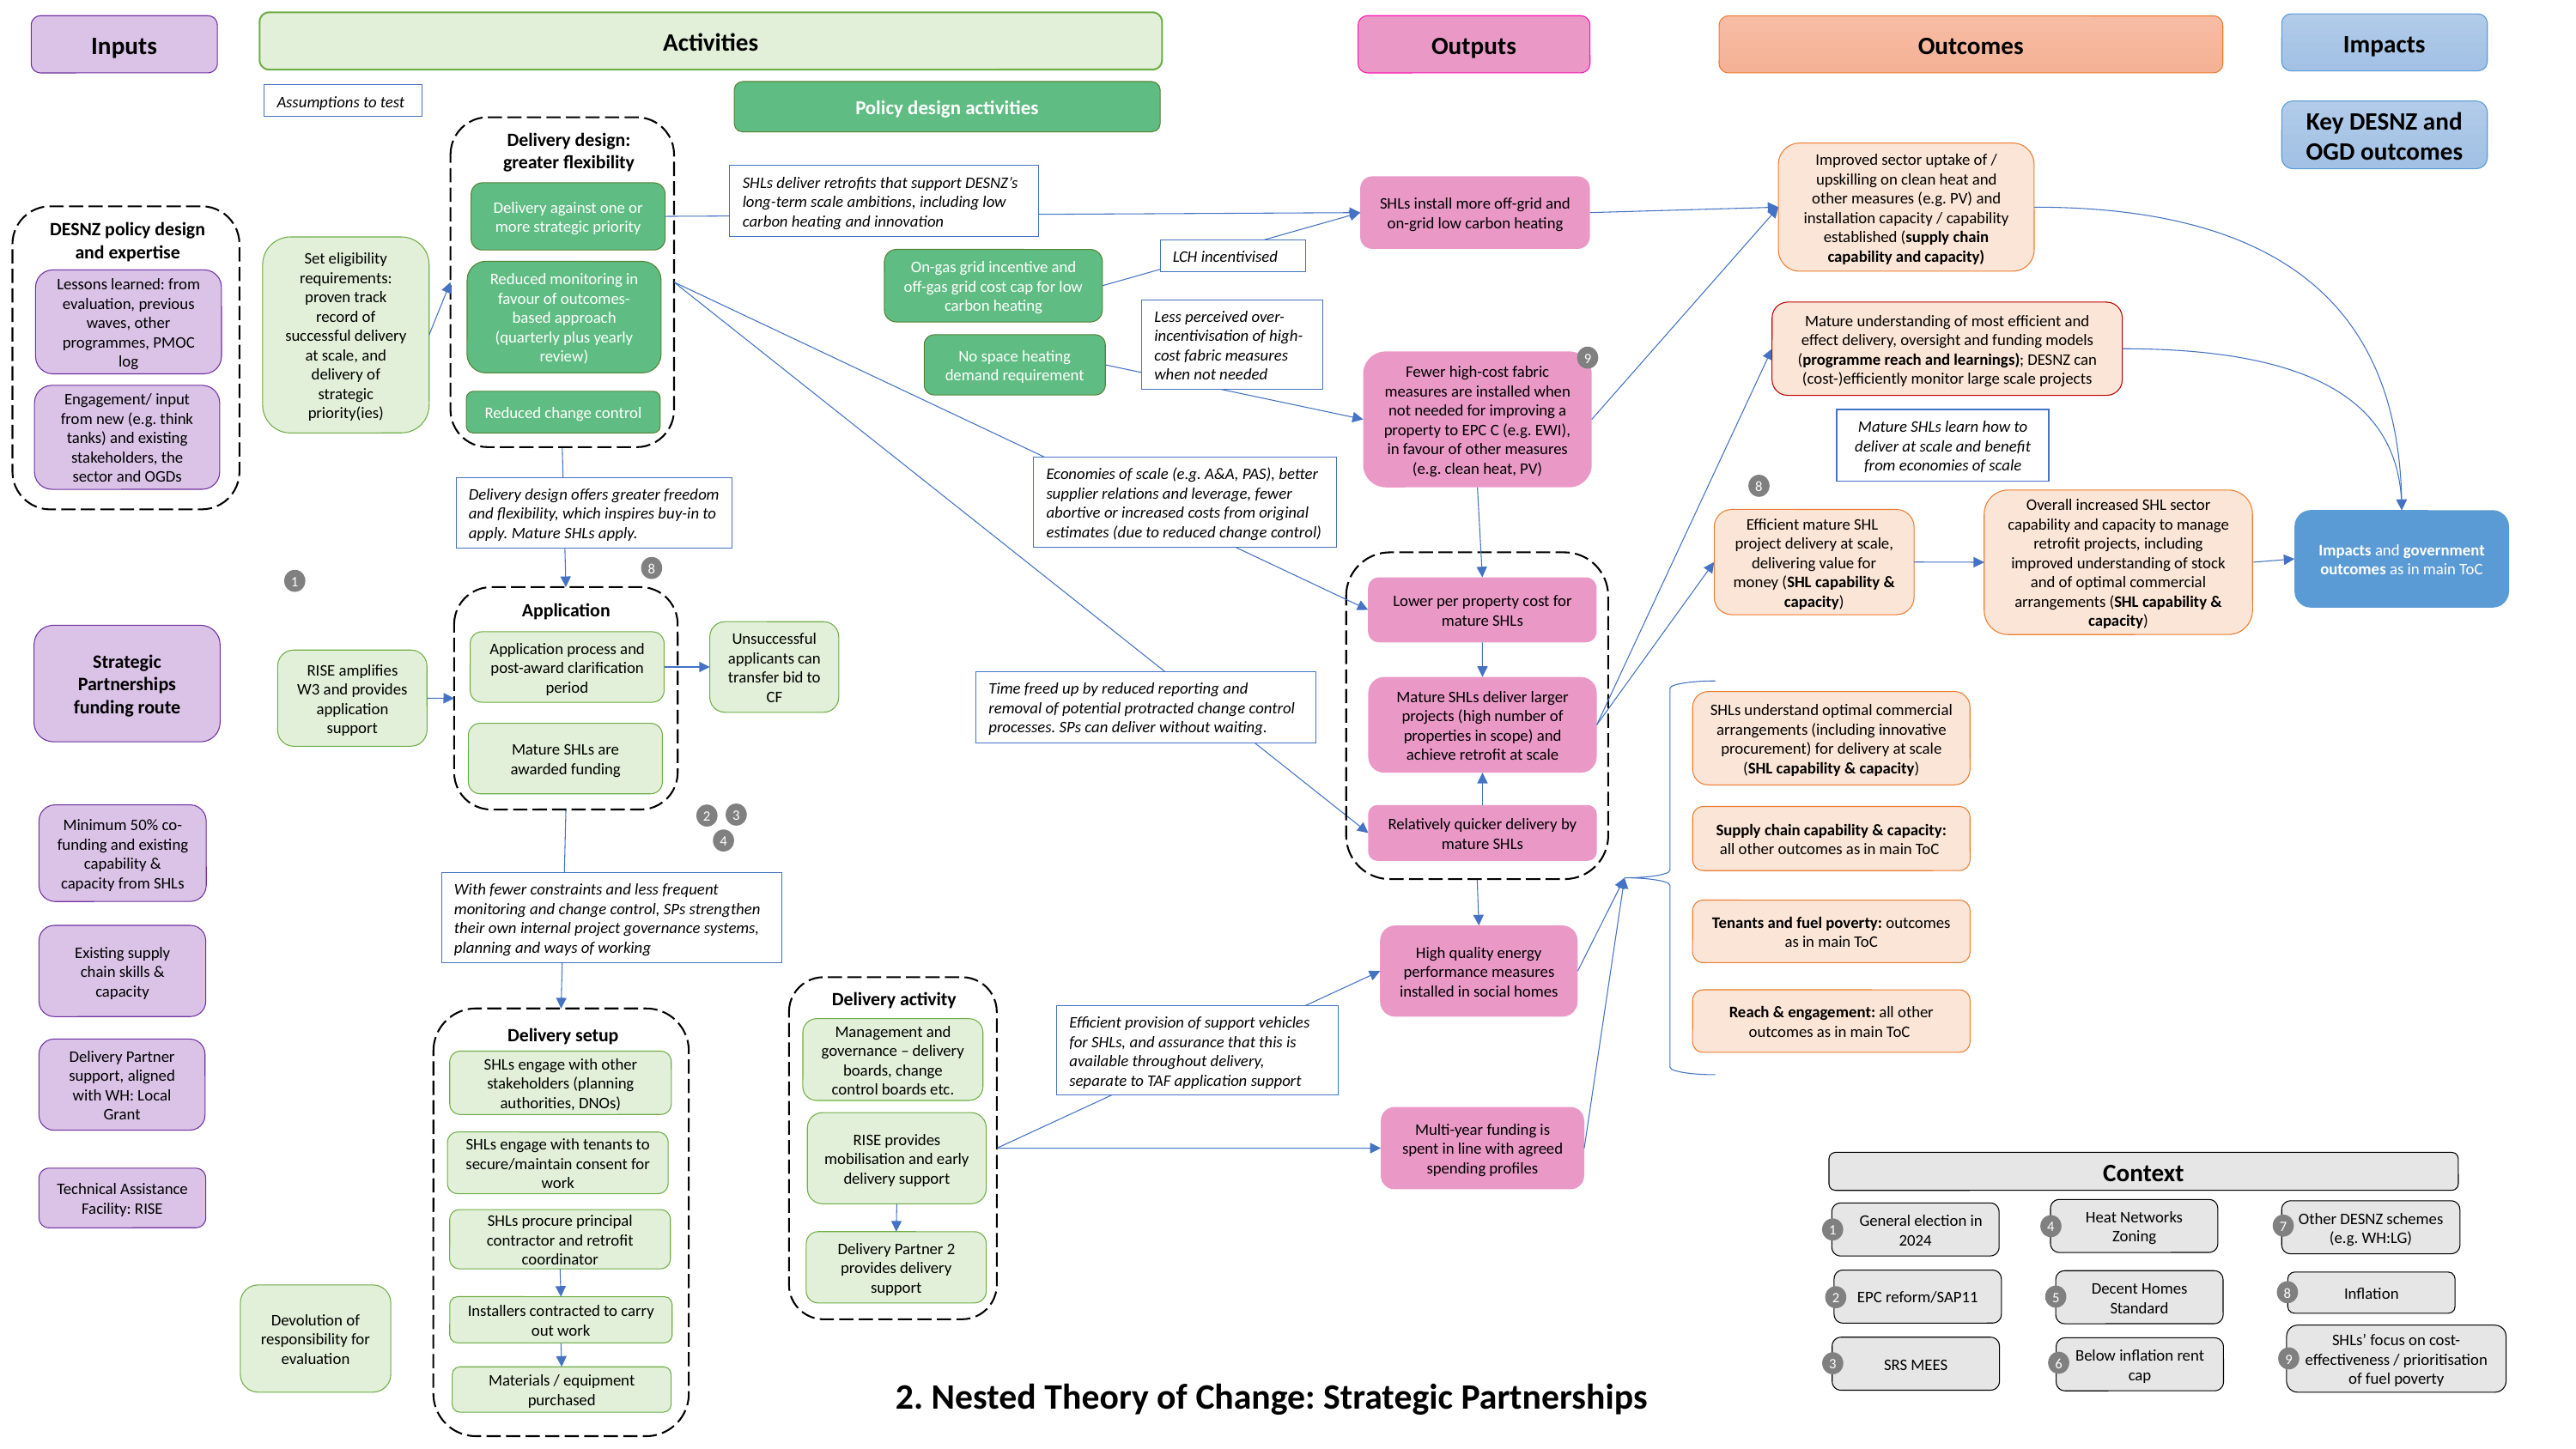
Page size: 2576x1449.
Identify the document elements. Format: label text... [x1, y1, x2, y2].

text_box Delivery design offers greater freedom and flexibility, which inspires buy-in to apply. Mature SHLs apply. [567, 477, 673, 549]
text_box Multi-year funding is spent in line with agreed spending profiles [1379, 1106, 1586, 1191]
text_box [432, 1007, 690, 1438]
text_box [1345, 551, 1609, 881]
text_box With fewer constraints and less frequent monitoring and change control, SPs strengthen their own internal project governance systems, planning and ways of working [567, 872, 782, 963]
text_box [1589, 207, 1779, 213]
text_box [12, 206, 240, 510]
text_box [673, 282, 1369, 610]
text_box Policy design activities [733, 81, 1161, 133]
text_box 8 [640, 555, 664, 580]
text_box With fewer constraints and less frequent monitoring and change control, SPs strengthen their own internal project governance systems, planning and ways of working [441, 872, 561, 963]
text_box Outcomes [1718, 15, 2224, 74]
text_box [561, 810, 567, 1009]
text_box Activities [258, 11, 1163, 71]
text_box Impacts [2281, 13, 2488, 72]
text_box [1596, 420, 1772, 725]
text_box Set eligibility requirements: proven track record of successful delivery at scale, and delivery of strategic priority(ies) [262, 236, 430, 433]
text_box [450, 117, 674, 447]
text_box Assumptions to test [264, 84, 422, 117]
text_box Delivery Partner support, aligned with WH: Local Grant [38, 1038, 206, 1131]
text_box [2122, 349, 2403, 511]
text_box Reach & engagement: all other outcomes as in main ToC [1716, 988, 1971, 1053]
text_box Inputs [30, 15, 218, 74]
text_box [2034, 207, 2403, 511]
text_box Supply chain capability & capacity: all other outcomes as in main ToC [1716, 805, 1971, 872]
text_box Strategic Partnerships funding route [33, 624, 221, 743]
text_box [1583, 877, 1625, 1149]
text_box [2252, 558, 2295, 563]
text_box Impacts and government outcomes as in main ToC [2293, 509, 2511, 609]
text_box SHLs install more off-grid and on-grid low carbon heating [1359, 175, 1591, 250]
text_box Mature SHLs learn how to deliver at scale and benefit from economies of scale [1836, 409, 2034, 482]
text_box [788, 977, 997, 1319]
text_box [1577, 877, 1583, 972]
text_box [562, 447, 567, 586]
text_box On-gas grid incentive and off-gas grid cost cap for low carbon heating [884, 248, 1102, 282]
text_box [1591, 213, 1779, 420]
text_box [1821, 1152, 2506, 1392]
text_box Minimum 50% co-funding and existing capability & capacity from SHLs [38, 804, 207, 902]
text_box Existing supply chain skills & capacity [38, 925, 207, 1017]
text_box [996, 971, 1381, 1148]
text_box Technical Assistance Facility: RISE [38, 1167, 207, 1228]
text_box [687, 834, 751, 852]
text_box 2. Nested Theory of Change: Strategic Partnerships [883, 1366, 1808, 1422]
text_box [1369, 346, 1596, 488]
text_box Key DESNZ and OGD outcomes [2281, 100, 2488, 170]
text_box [277, 569, 428, 747]
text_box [1102, 217, 1361, 286]
text_box Devolution of responsibility for evaluation [240, 1284, 392, 1393]
text_box Tenants and fuel poverty: outcomes as in main ToC [1716, 899, 1971, 964]
text_box High quality energy performance measures installed in social homes [1379, 925, 1578, 1017]
text_box Mature understanding of most efficient and effect delivery, oversight and funding models (programme reach and learnings); DESNZ can (cost-)efficiently monitor large scale projects [1779, 300, 2034, 397]
text_box Outputs [1358, 15, 1591, 74]
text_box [428, 282, 451, 336]
text_box [1625, 725, 1716, 1076]
text_box Delivery design offers greater freedom and flexibility, which inspires buy-in to apply. Mature SHLs apply. [456, 477, 562, 549]
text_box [453, 586, 839, 810]
text_box Efficient mature SHL project delivery at scale, delivering value for money (SHL capability & capacity) [1772, 508, 1916, 616]
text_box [673, 610, 1369, 834]
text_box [1477, 487, 1483, 578]
text_box Overall increased SHL sector capability and capacity to manage retrofit projects, including improved understanding of stock and of optimal commercial arrangements (SHL capability & capacity) [1983, 488, 2254, 636]
text_box SHLs deliver retrofits that support DESNZ’s long-term scale ambitions, including low carbon heating and innovation [729, 165, 1039, 212]
text_box SHLs understand optimal commercial arrangements (including innovative procurement) for delivery at scale (SHL capability & capacity) [1692, 690, 1971, 786]
text_box Improved sector uptake of / upskilling on clean heat and other measures (e.g. PV) and installation capacity / capability established (supply chain capability and capacity) [1777, 142, 2035, 272]
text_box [665, 212, 1361, 217]
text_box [447, 1016, 672, 1413]
text_box SHLs deliver retrofits that support DESNZ’s long-term scale ambitions, including low carbon heating and innovation [729, 217, 1039, 237]
